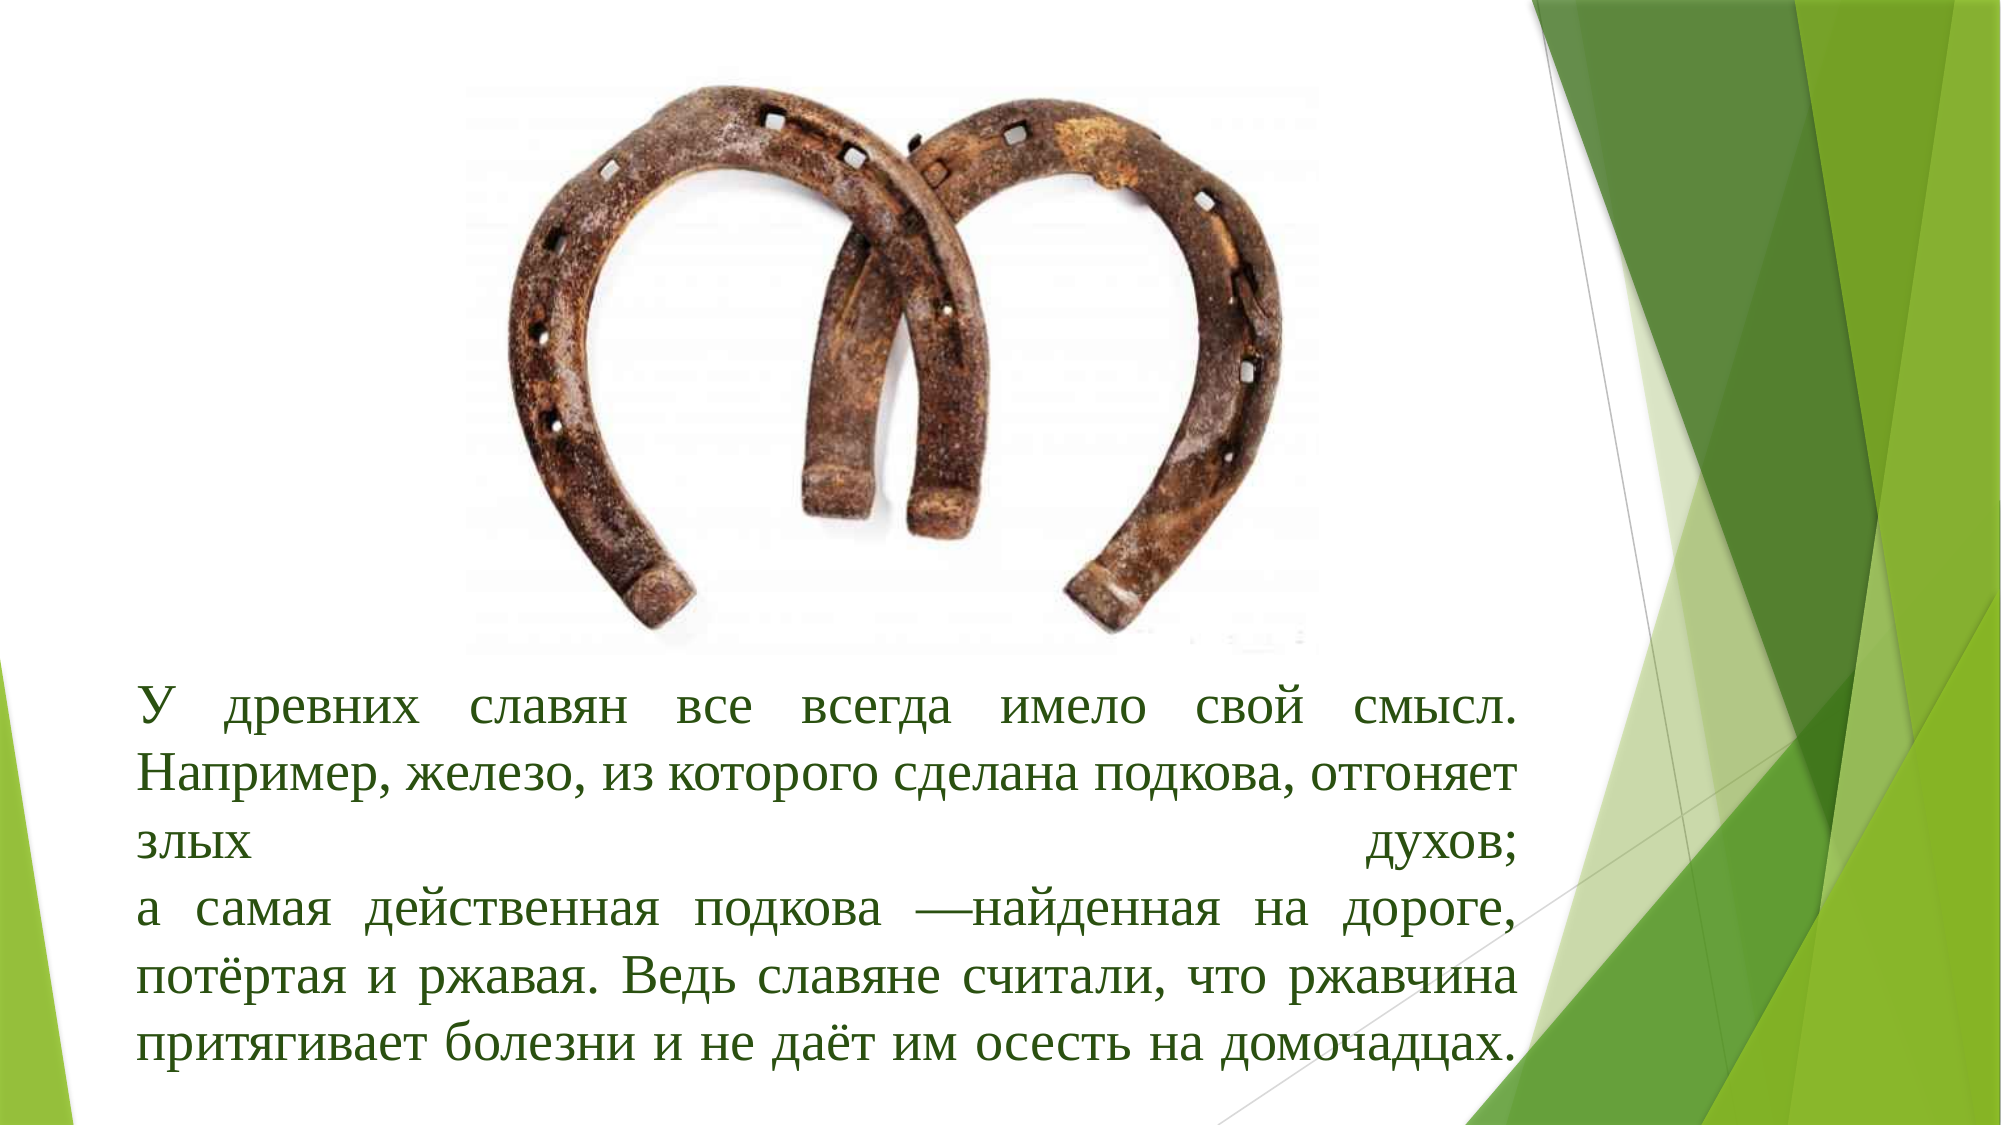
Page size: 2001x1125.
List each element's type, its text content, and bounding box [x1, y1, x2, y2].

picture [465, 65, 1320, 660]
title У древних славян все всегда имело свой смысл. Например, железо, из которого сделана подкова, отгоняет злых духов; а самая действенная подкова —найденная на дороге, потёртая и ржавая. Ведь славяне считали, что ржавчина притягивает болезни и не даёт им осесть на домочадцах. [121, 659, 1535, 1125]
